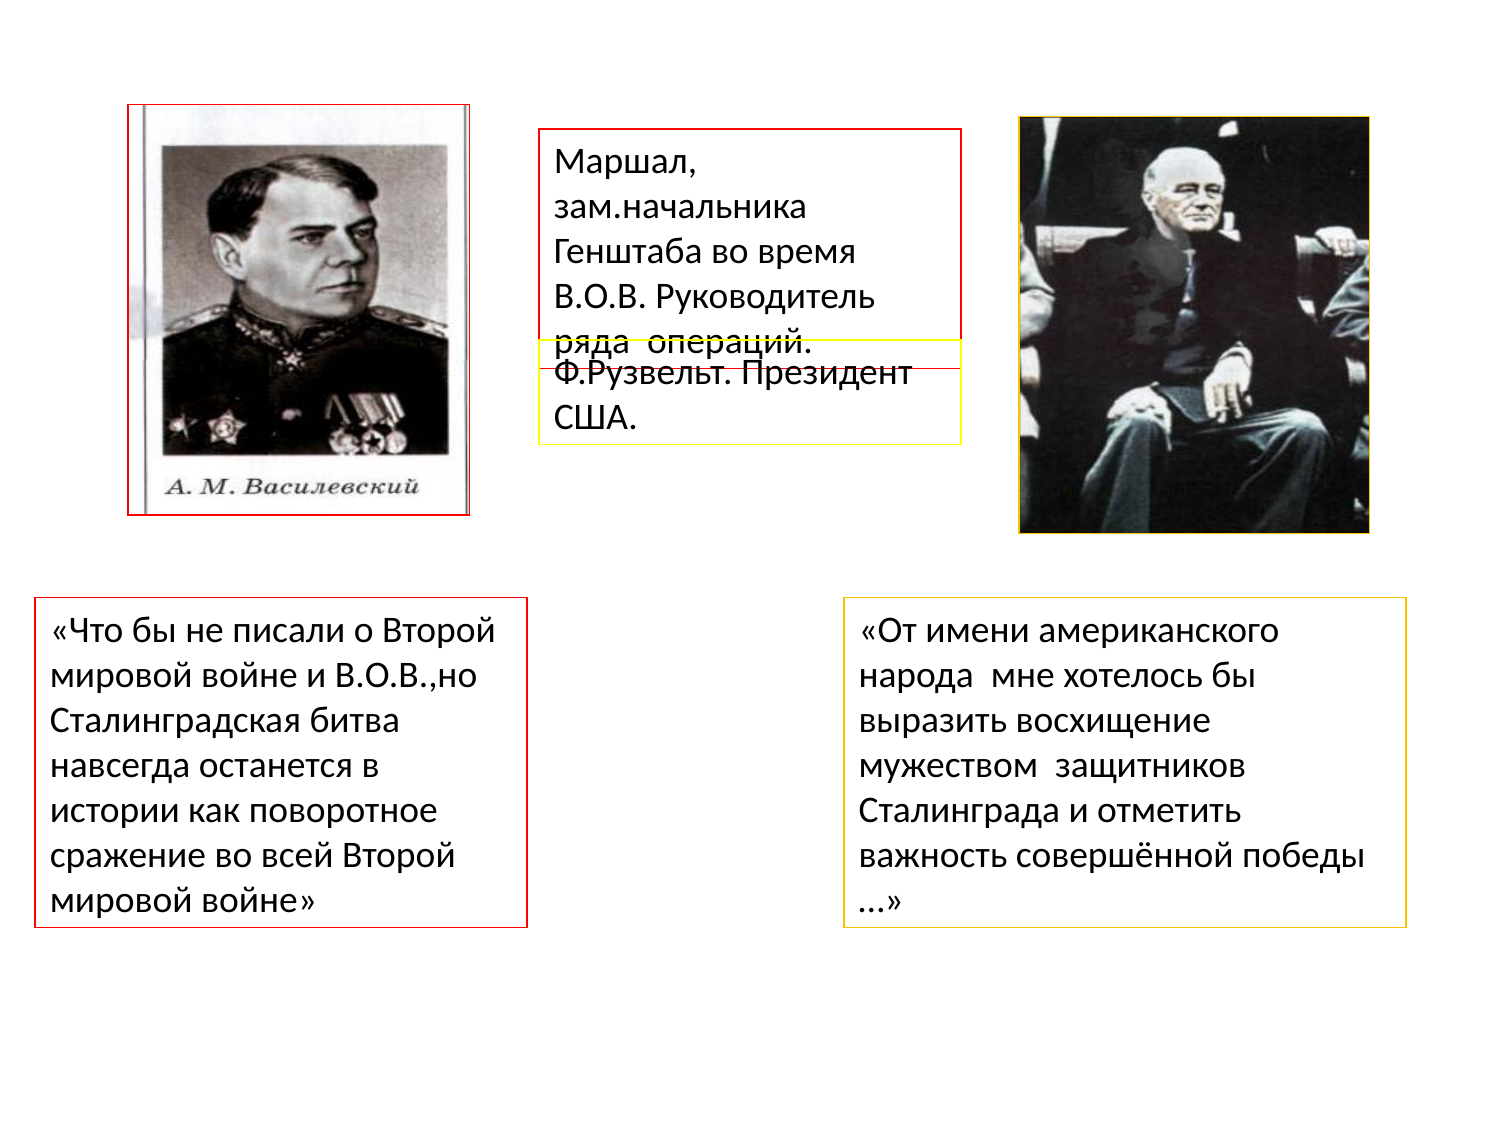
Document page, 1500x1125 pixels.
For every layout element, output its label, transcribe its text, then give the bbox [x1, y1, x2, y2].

text_box Маршал, зам.начальника Генштаба во время В.О.В. Руководитель ряда операций. [538, 128, 961, 339]
text_box «Что бы не писали о Второй мировой войне и В.О.В.,но Сталинградская битва навсегда останется в истории как поворотное сражение во всей Второй мировой войне» [35, 597, 528, 928]
picture [1019, 116, 1369, 533]
text_box «От имени американского народа мне хотелось бы выразить восхищение мужеством защитников Сталинграда и отметить важность совершённой победы …» [843, 597, 1407, 928]
text_box Ф.Рузвельт. Президент США. [538, 339, 961, 445]
picture [128, 105, 469, 515]
